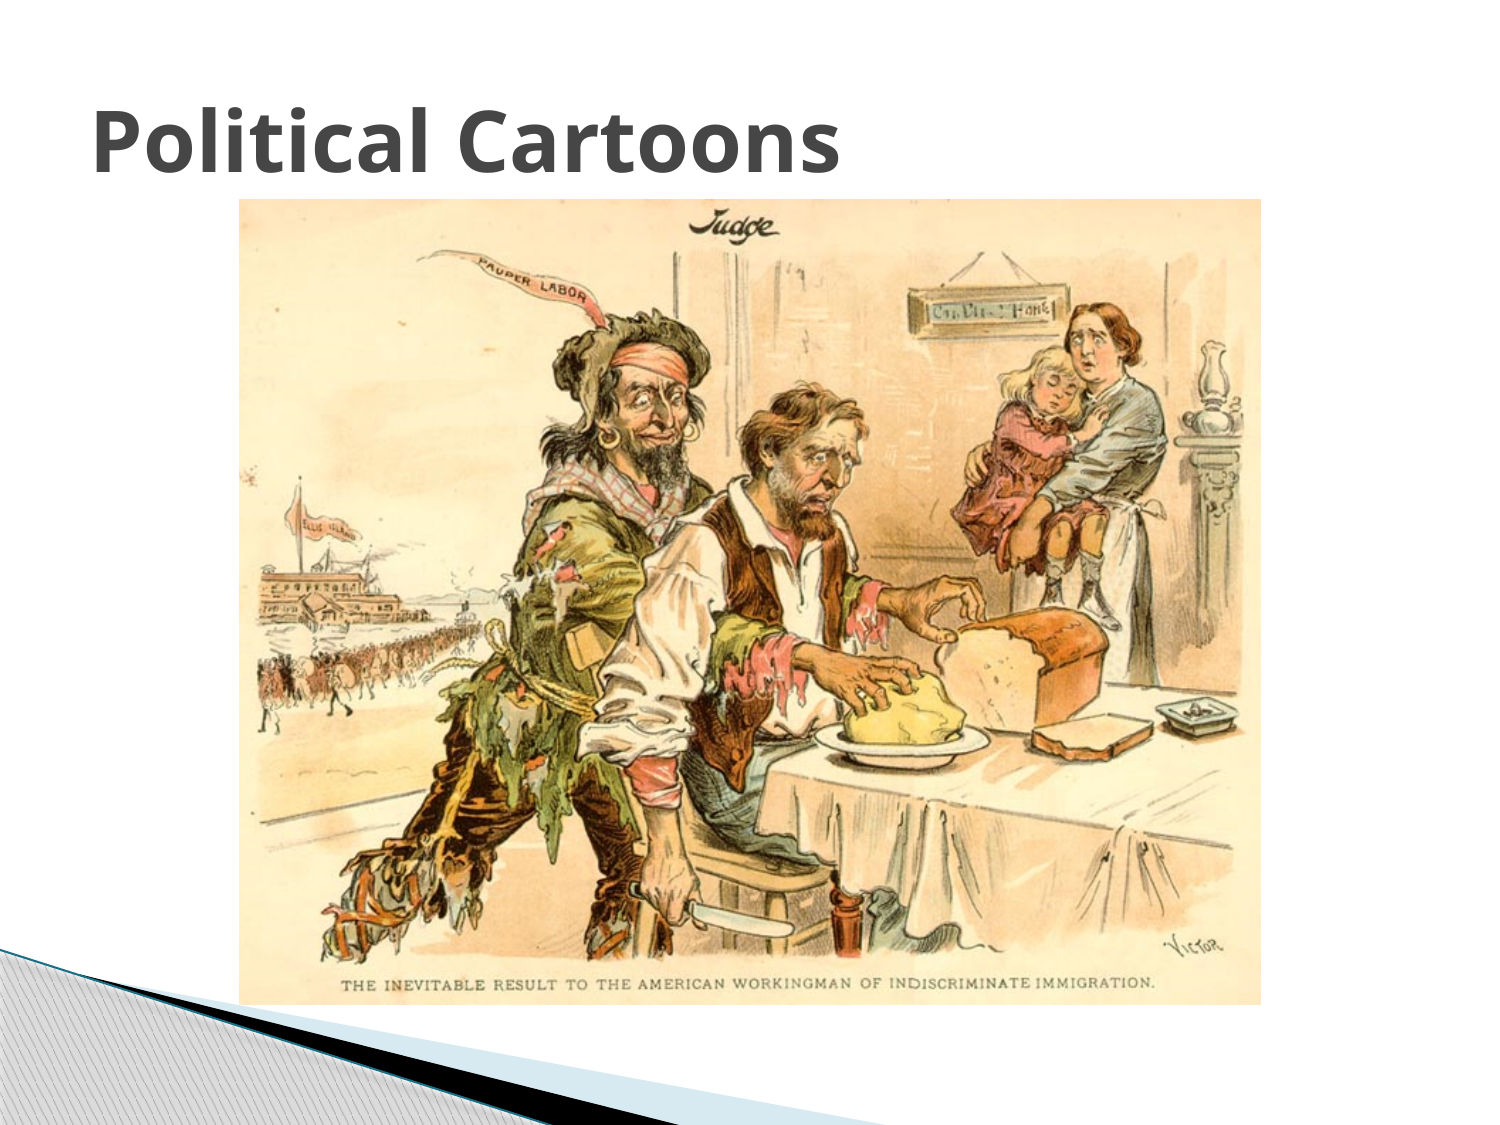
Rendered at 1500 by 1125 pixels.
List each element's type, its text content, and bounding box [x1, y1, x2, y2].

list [239, 199, 1261, 1006]
title Political Cartoons [75, 45, 1425, 233]
